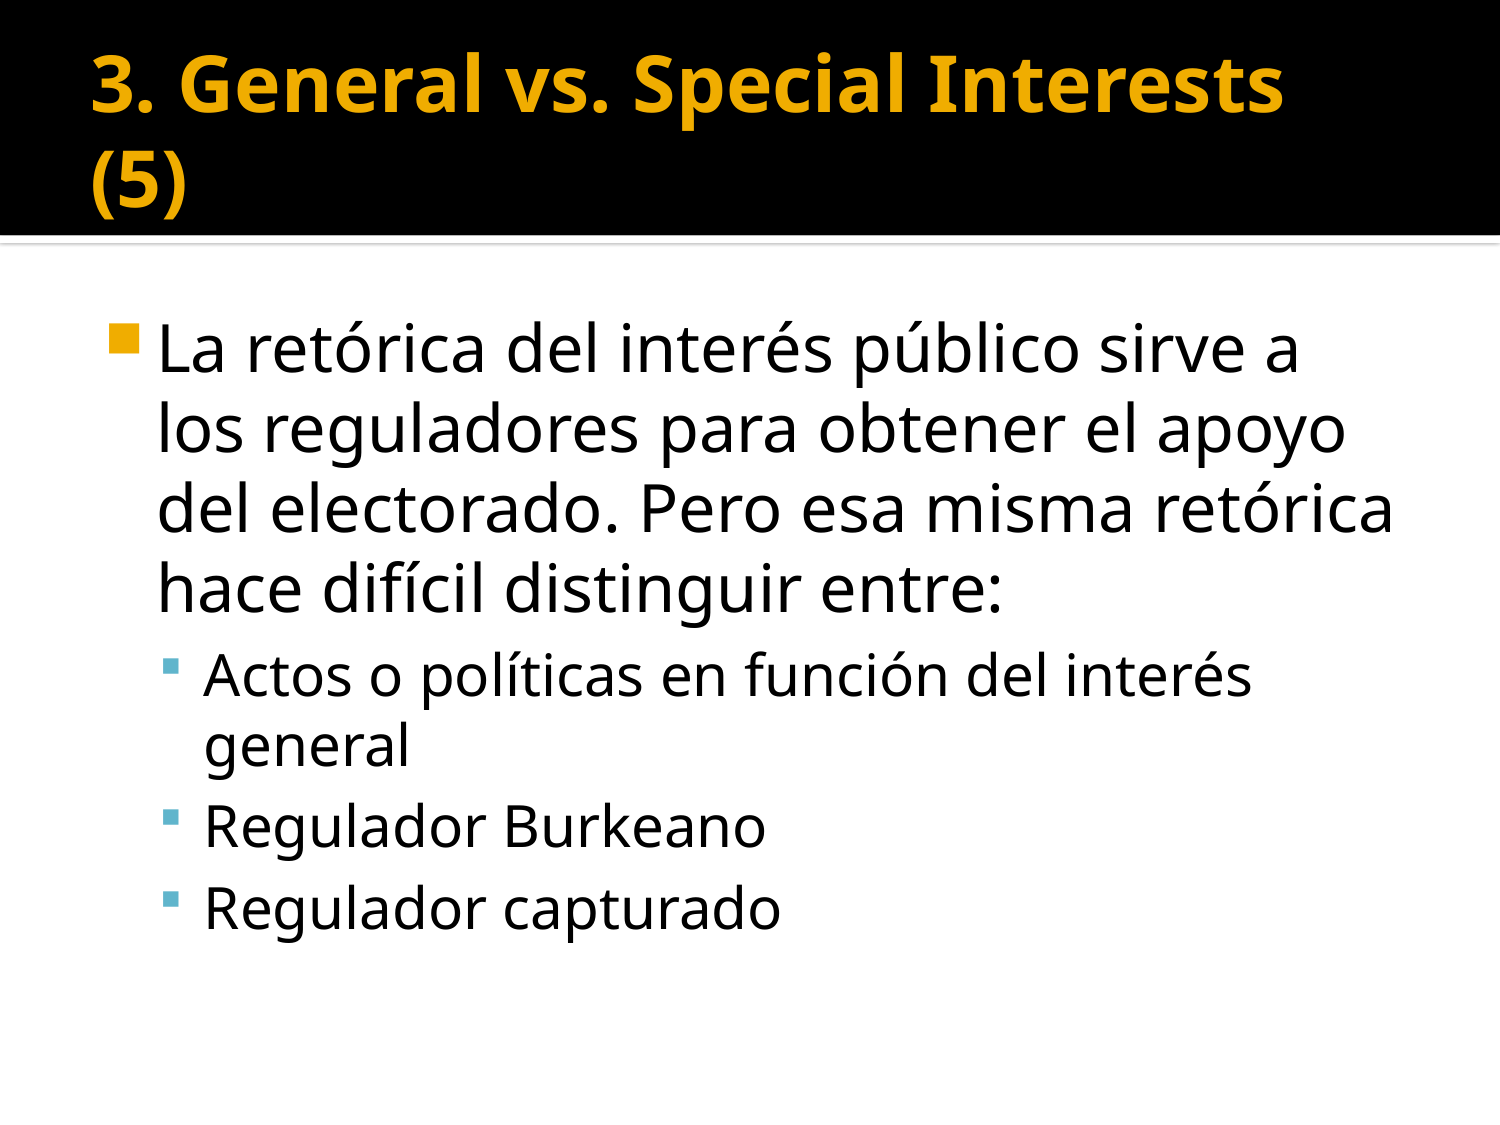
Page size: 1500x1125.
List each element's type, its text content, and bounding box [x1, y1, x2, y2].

list La retórica del interés público sirve a los reguladores para obtener el apoyo del electorado. Pero esa misma retórica hace difícil distinguir entre: Actos o políticas en función del interés general Regulador Burkeano Regulador capturado [75, 291, 1425, 1050]
title 3. General vs. Special Interests (5) [75, 25, 1425, 231]
